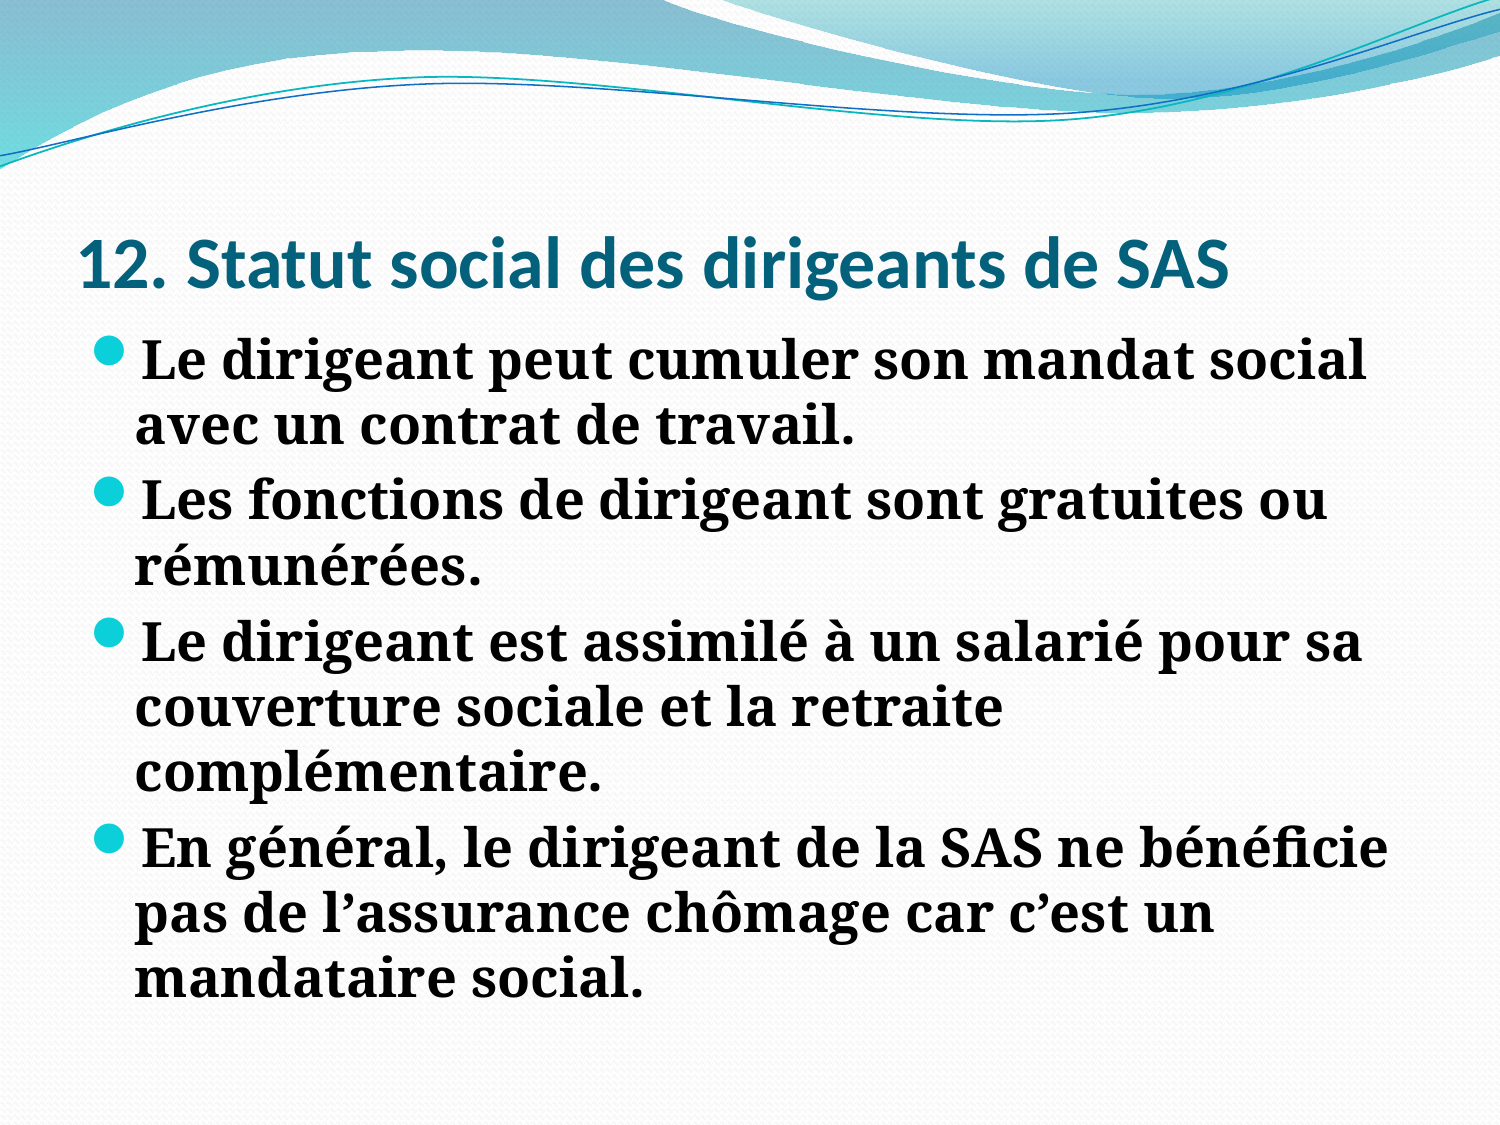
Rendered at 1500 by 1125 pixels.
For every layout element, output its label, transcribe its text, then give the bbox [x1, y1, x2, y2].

list Le dirigeant peut cumuler son mandat social avec un contrat de travail. Les fonctions de dirigeant sont gratuites ou rémunérées. Le dirigeant est assimilé à un salarié pour sa couverture sociale et la retraite complémentaire. En général, le dirigeant de la SAS ne bénéficie pas de l’assurance chômage car c’est un mandataire social. [75, 317, 1425, 1038]
title 12. Statut social des dirigeants de SAS [75, 115, 1425, 303]
